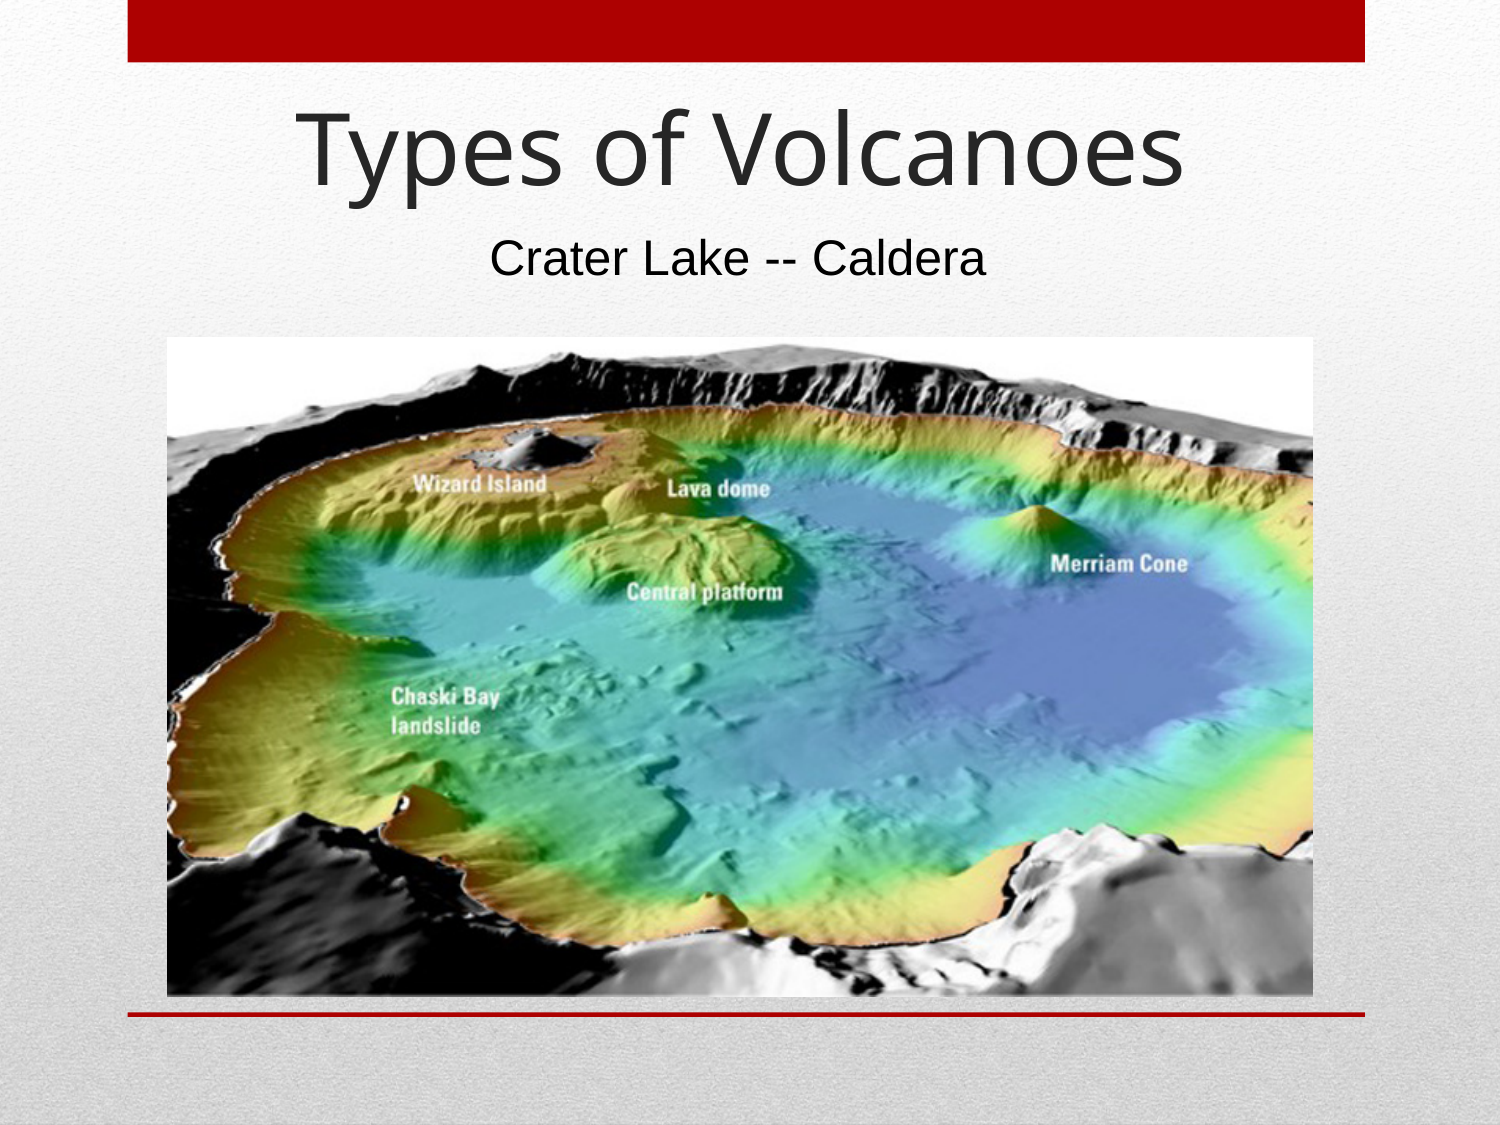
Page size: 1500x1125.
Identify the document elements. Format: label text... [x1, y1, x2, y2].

text_box Crater Lake -- Caldera [474, 217, 1002, 293]
title Types of Volcanoes [54, 0, 1429, 213]
picture [166, 336, 1314, 998]
